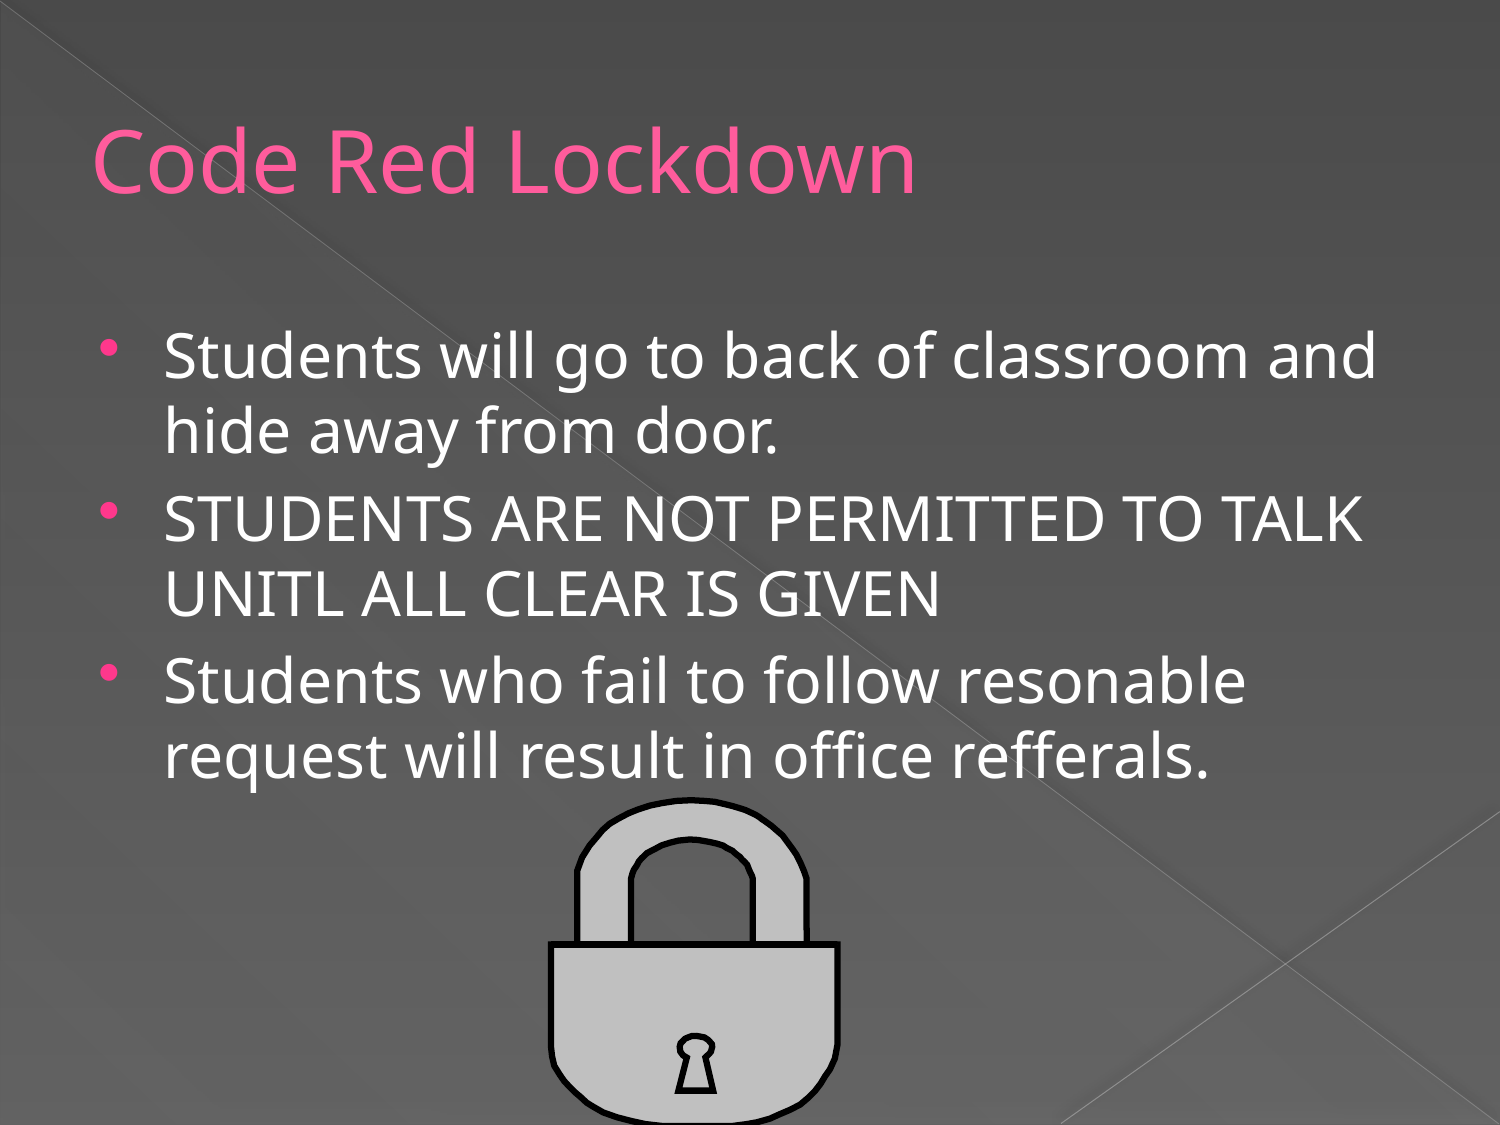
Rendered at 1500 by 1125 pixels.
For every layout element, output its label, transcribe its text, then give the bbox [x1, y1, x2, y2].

text_box [551, 800, 838, 1125]
title Code Red Lockdown [75, 43, 1425, 274]
list Students will go to back of classroom and hide away from door. STUDENTS ARE NOT PERMITTED TO TALK UNITL ALL CLEAR IS GIVEN Students who fail to follow resonable request will result in office refferals. [74, 308, 1426, 1060]
